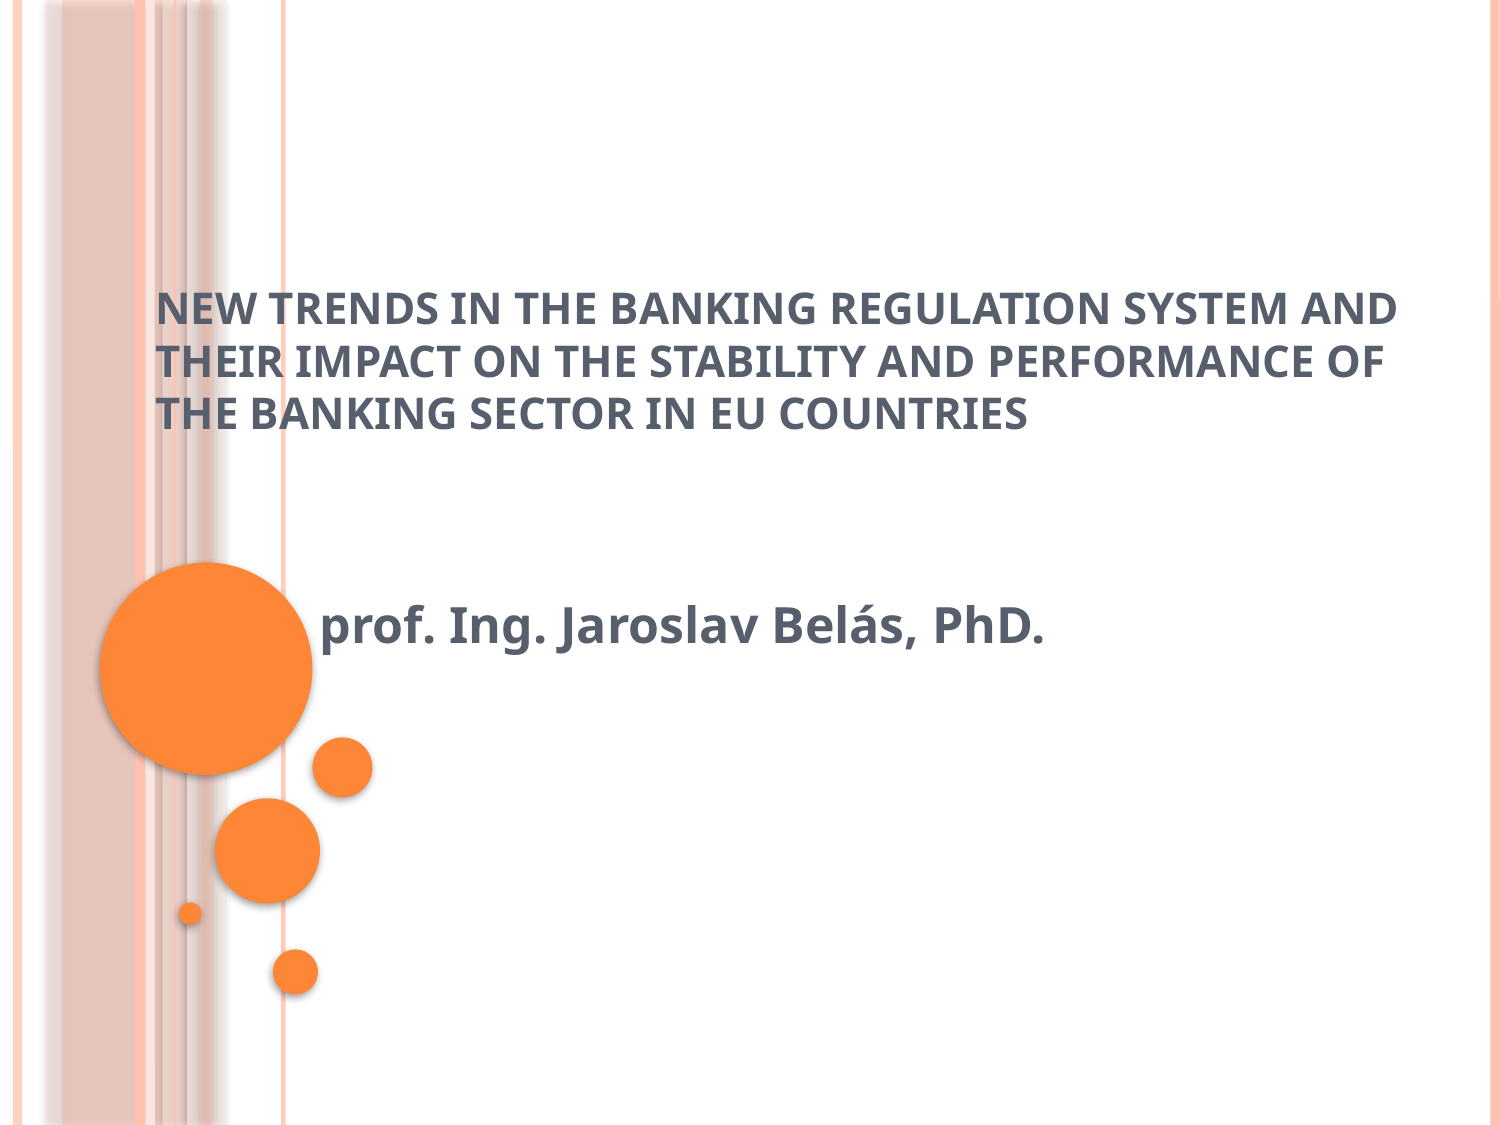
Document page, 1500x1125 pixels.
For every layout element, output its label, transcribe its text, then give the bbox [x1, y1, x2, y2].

subtitle prof. Ing. Jaroslav Belás, PhD. [304, 585, 1263, 788]
title New trends in the banking regulation system and their impact on the stability and performance of the banking sector in EU countries [140, 93, 1425, 551]
